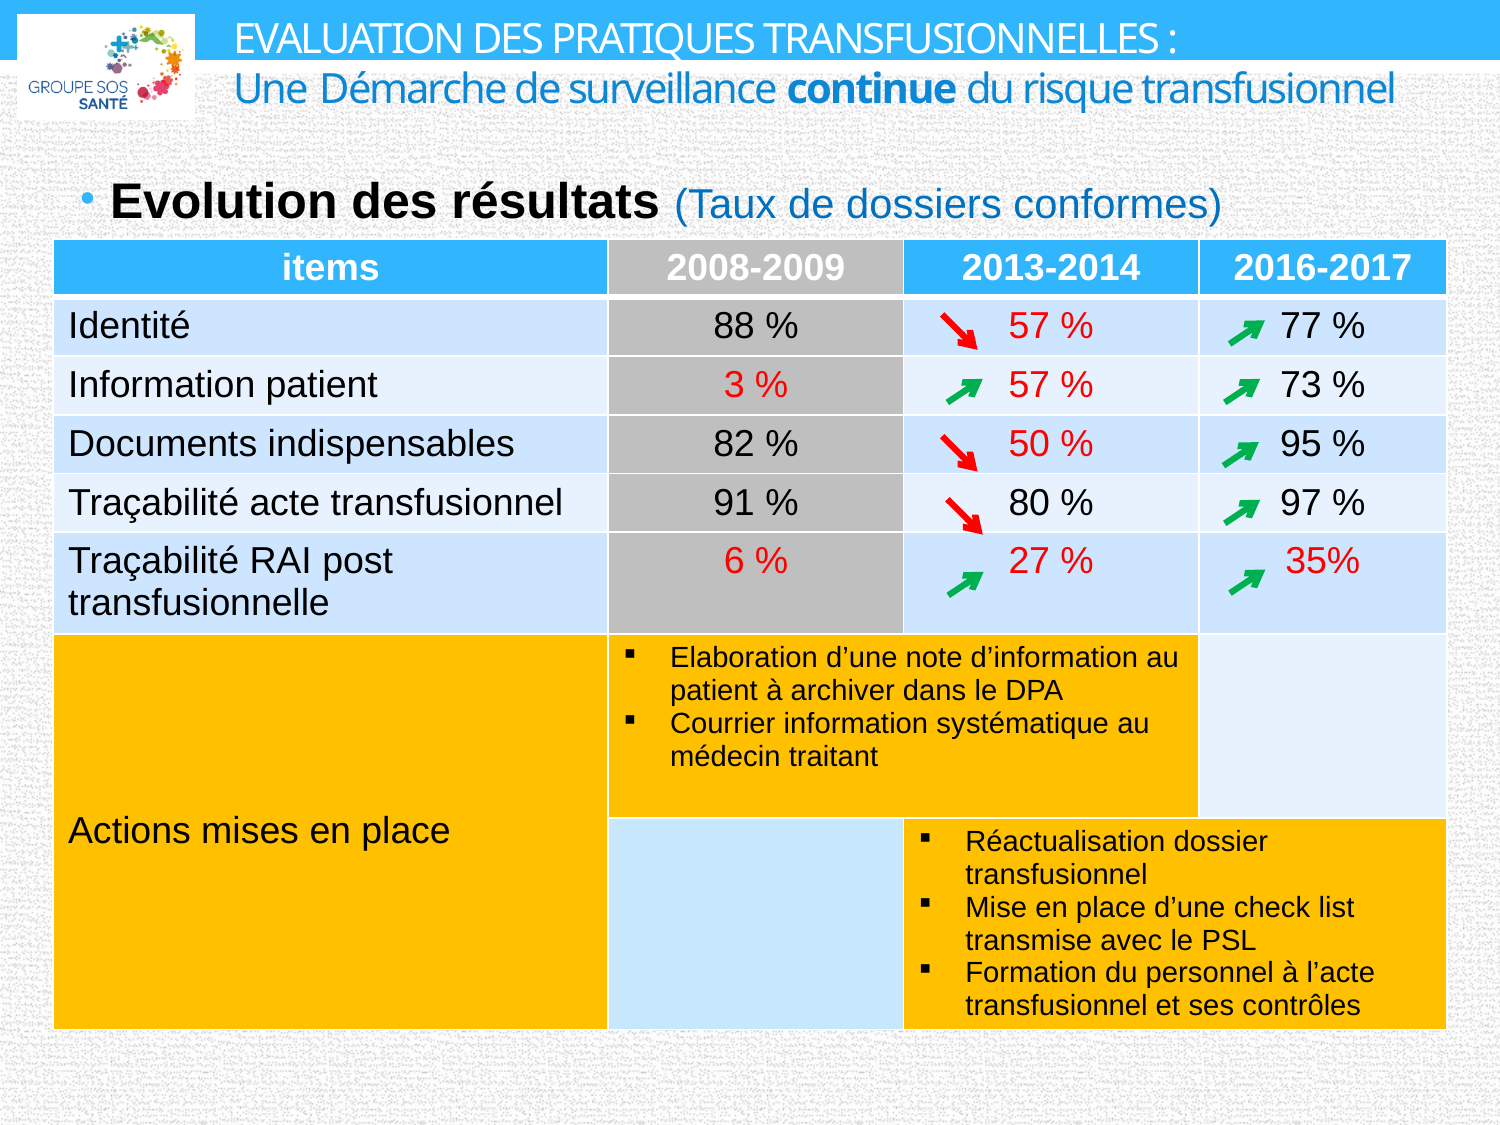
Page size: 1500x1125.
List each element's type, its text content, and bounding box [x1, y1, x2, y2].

table_cell 95 % [1200, 416, 1446, 473]
table_cell Identité [54, 300, 607, 355]
table_cell 88 % [609, 300, 903, 355]
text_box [1224, 499, 1261, 524]
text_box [947, 498, 984, 535]
table_cell Elaboration d’une note d’information au patient à archiver dans le DPA Courrier information systématique au médecin traitant [609, 635, 1198, 817]
picture [17, 14, 195, 120]
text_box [947, 378, 984, 403]
title EVALUATION DES PRATIQUES TRANSFUSIONNELLES : Une Démarche de surveillance continue du risque transfusionnel [218, 0, 1412, 124]
table_cell Traçabilité acte transfusionnel [54, 474, 607, 531]
table_cell 27 % [904, 533, 1198, 633]
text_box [1229, 320, 1266, 345]
table_cell 50 % [904, 416, 1198, 473]
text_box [941, 314, 978, 351]
table_cell Documents indispensables [54, 416, 607, 473]
table_header 2013-2014 [904, 240, 1198, 294]
table_cell [1200, 635, 1446, 817]
table_cell 82 % [609, 416, 903, 473]
table_header 2016-2017 [1200, 240, 1446, 294]
table_cell Information patient [54, 357, 607, 414]
table_header 2008-2009 [609, 240, 903, 294]
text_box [941, 435, 978, 472]
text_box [1223, 441, 1260, 466]
table_cell Réactualisation dossier transfusionnel Mise en place d’une check list transmise avec le PSL Formation du personnel à l’acte transfusionnel et ses contrôles [904, 819, 1446, 1029]
table_cell 91 % [609, 474, 903, 531]
table_cell 3 % [609, 357, 903, 414]
table_cell 77 % [1200, 300, 1446, 355]
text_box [1224, 378, 1261, 403]
table_cell 73 % [1200, 357, 1446, 414]
table_header items [54, 240, 607, 294]
table_cell 80 % [904, 474, 1198, 531]
table_cell Traçabilité RAI post transfusionnelle [54, 533, 607, 633]
table_cell 6 % [609, 533, 903, 633]
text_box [1229, 569, 1266, 594]
table_cell 35% [1200, 533, 1446, 633]
table_cell 57 % [904, 357, 1198, 414]
table_cell [609, 819, 903, 1029]
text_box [947, 571, 984, 596]
table_cell 57 % [904, 300, 1198, 355]
table_cell Actions mises en place [54, 635, 607, 1029]
table_cell 97 % [1200, 474, 1446, 531]
list Evolution des résultats (Taux de dossiers conformes) [64, 160, 1471, 1094]
